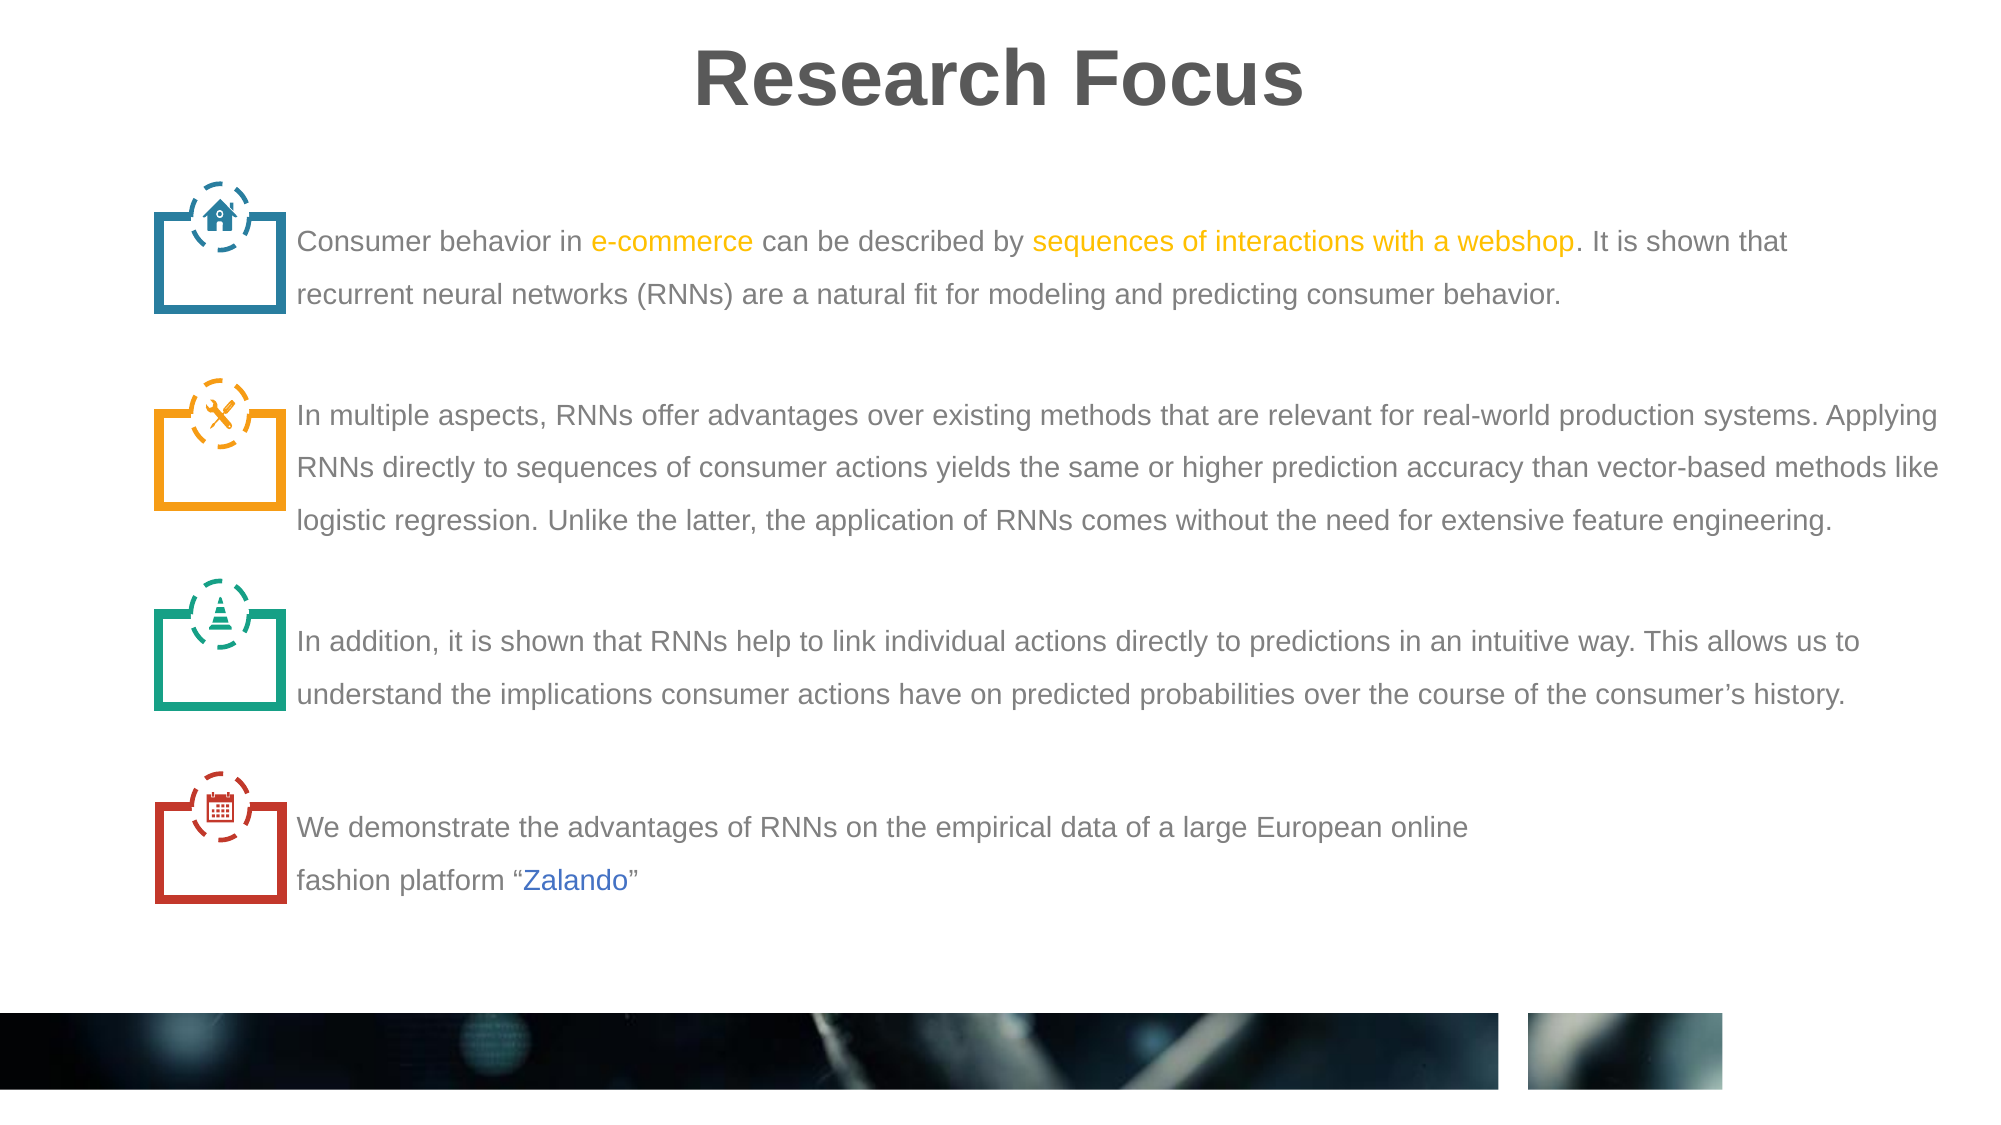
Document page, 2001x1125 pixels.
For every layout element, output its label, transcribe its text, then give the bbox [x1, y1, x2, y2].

text_box In addition, it is shown that RNNs help to link individual actions directly to predictions in an intuitive way. This allows us to understand the implications consumer actions have on predicted probabilities over the course of the consumer’s history. [281, 597, 1989, 718]
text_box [159, 380, 282, 507]
picture [0, 1013, 1499, 1090]
text_box Consumer behavior in e-commerce can be described by sequences of interactions with a webshop. It is shown that recurrent neural networks (RNNs) are a natural fit for modeling and predicting consumer behavior. [281, 197, 1939, 318]
text_box We demonstrate the advantages of RNNs on the empirical data of a large European online fashion platform “Zalando” [281, 783, 1695, 904]
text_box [159, 773, 282, 900]
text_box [159, 183, 282, 310]
text_box Research Focus [249, 4, 1750, 155]
text_box In multiple aspects, RNNs offer advantages over existing methods that are relevant for real-world production systems. Applying RNNs directly to sequences of consumer actions yields the same or higher prediction accuracy than vector-based methods like logistic regression. Unlike the latter, the application of RNNs comes without the need for extensive feature engineering. [281, 371, 1968, 544]
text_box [158, 581, 281, 707]
picture [1528, 1013, 1723, 1090]
